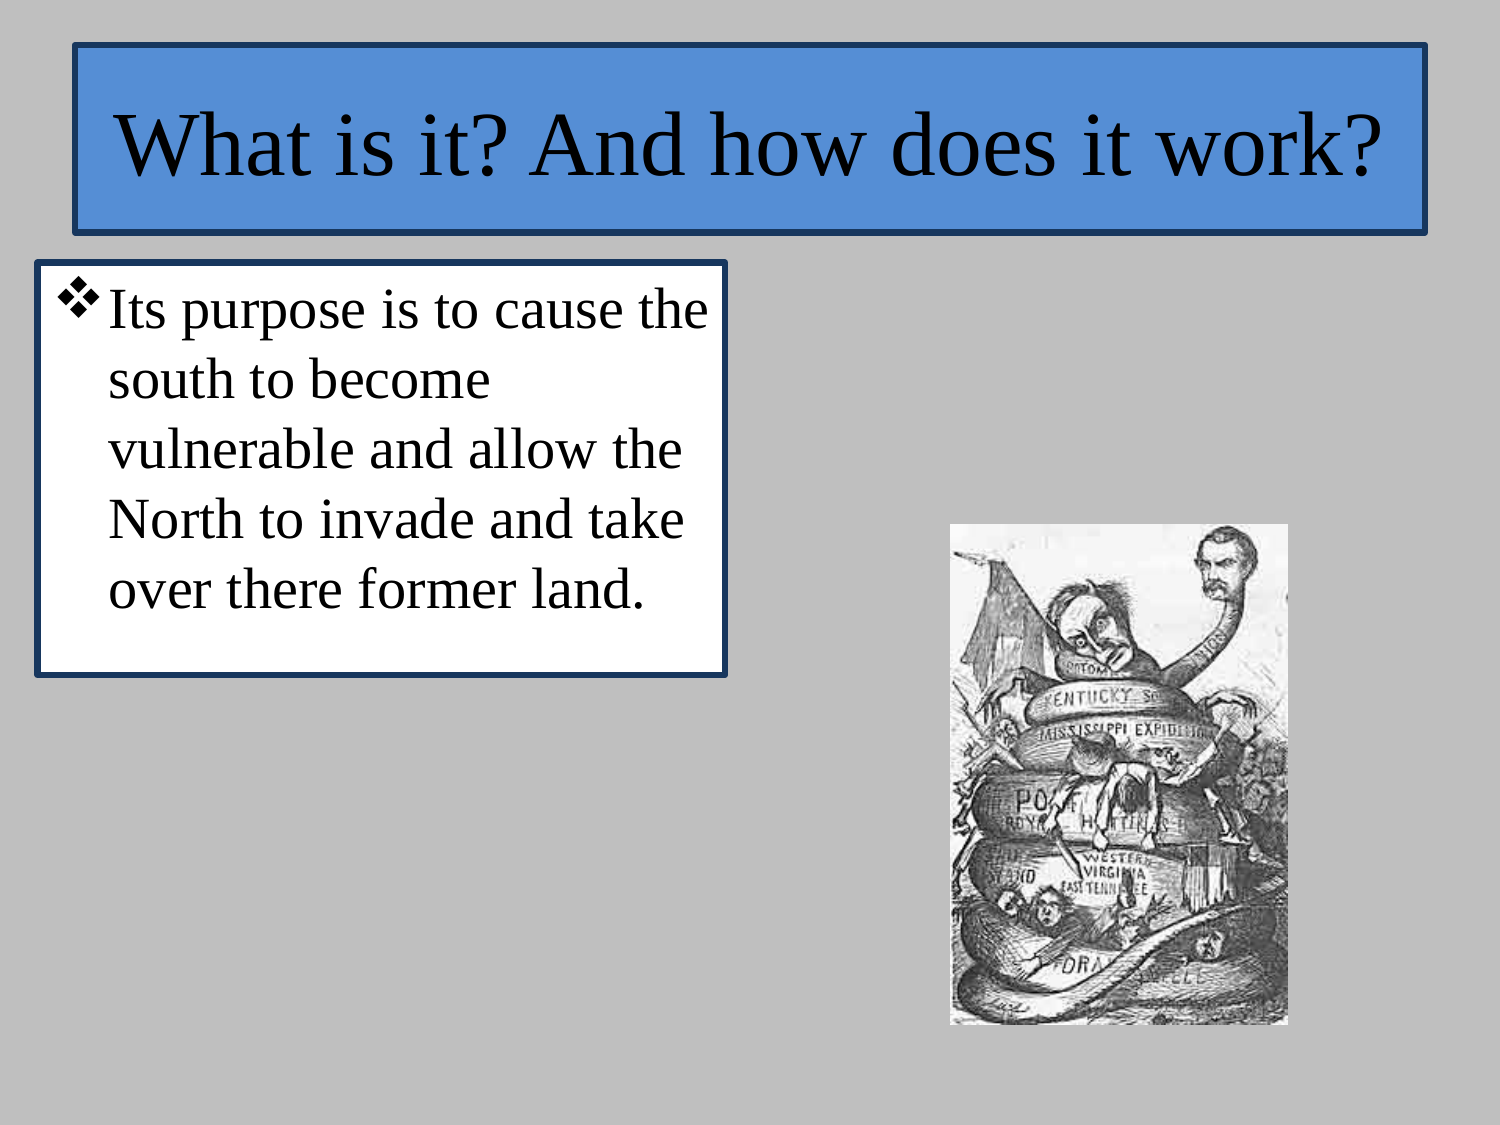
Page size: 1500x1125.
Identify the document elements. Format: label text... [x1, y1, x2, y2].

list Its purpose is to cause the south to become vulnerable and allow the North to invade and take over there former land. [37, 262, 725, 675]
picture [949, 524, 1288, 1026]
title What is it? And how does it work? [75, 45, 1425, 233]
